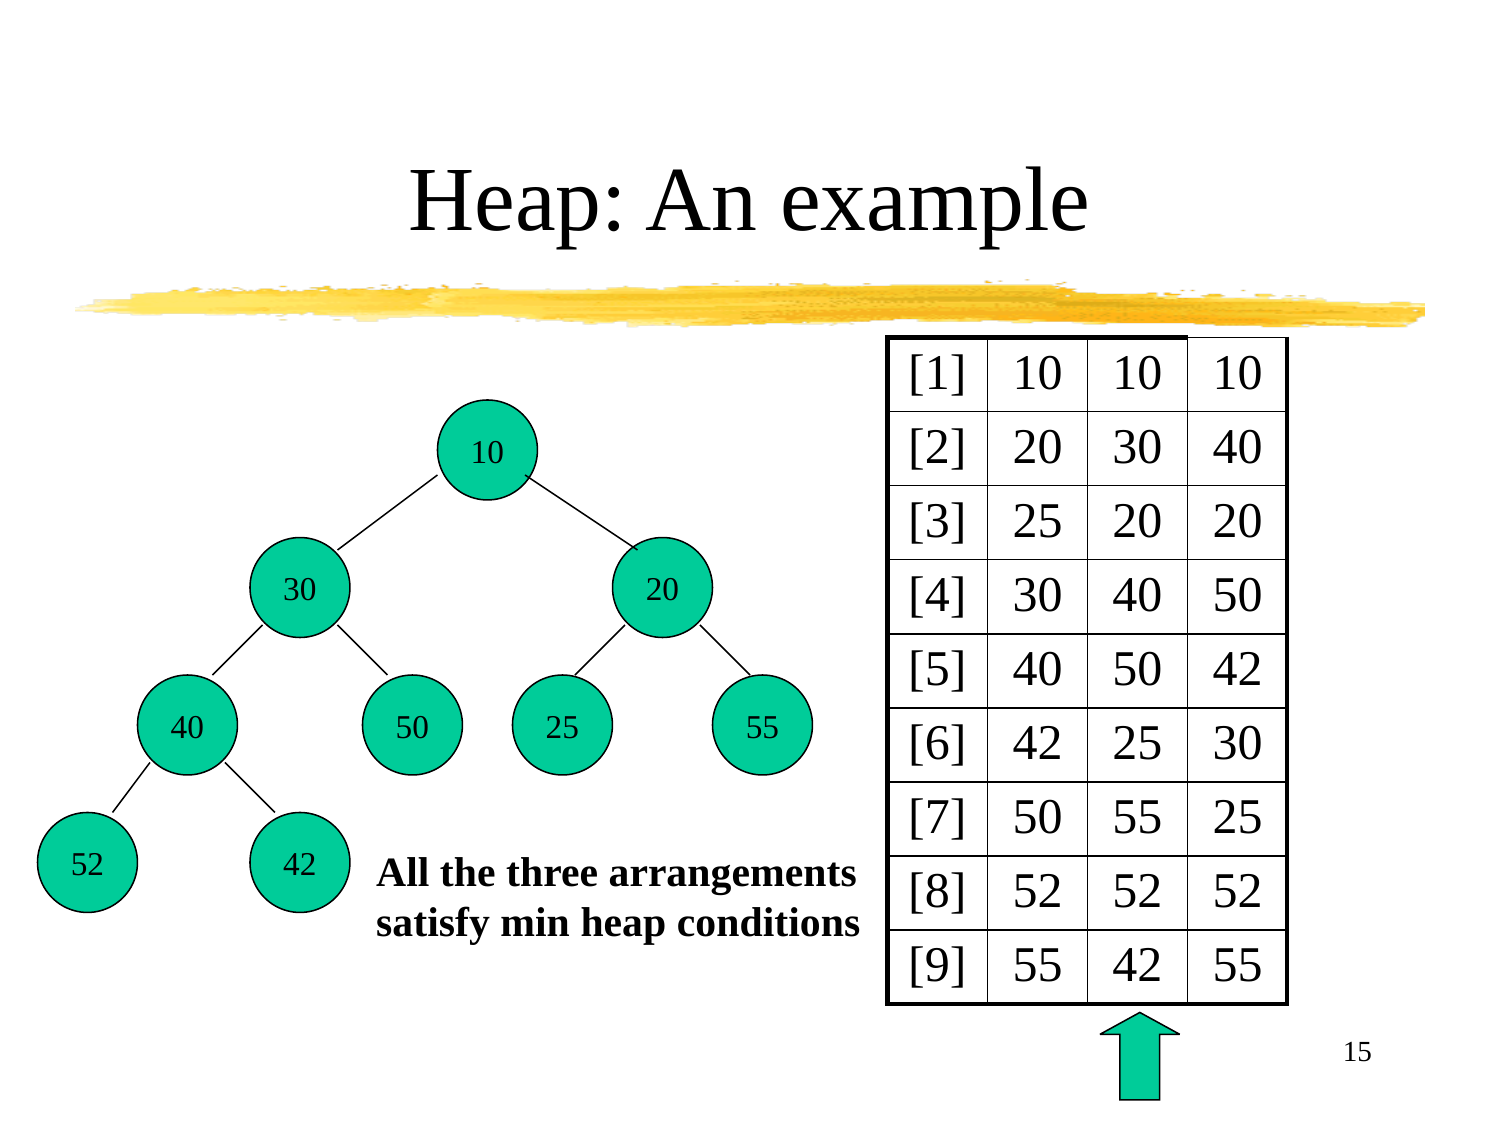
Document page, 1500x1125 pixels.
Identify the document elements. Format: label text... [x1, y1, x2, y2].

table_cell 50 [988, 783, 1087, 855]
table_cell 52 [1188, 857, 1285, 929]
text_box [37, 399, 813, 913]
table_cell 55 [988, 931, 1087, 1002]
table_cell 30 [1088, 412, 1187, 485]
table_cell 50 [1188, 560, 1285, 633]
table_cell 20 [1188, 486, 1285, 559]
table_header 10 [1188, 338, 1285, 411]
table_header 10 [1088, 340, 1187, 411]
table_cell [9] [890, 931, 987, 1002]
table_cell [6] [890, 709, 987, 781]
table_cell [5] [890, 635, 987, 707]
table_header [1] [890, 340, 987, 411]
table_cell 25 [1088, 709, 1187, 781]
table_cell 40 [1188, 412, 1285, 485]
picture [75, 274, 1425, 338]
table_cell 55 [1188, 931, 1285, 1002]
table_cell 30 [988, 560, 1087, 633]
table_cell 20 [988, 412, 1087, 485]
table_cell 42 [1088, 931, 1187, 1002]
table_cell [3] [890, 486, 987, 559]
table_cell 20 [1088, 486, 1187, 559]
table_cell [4] [890, 560, 987, 633]
table_cell 42 [1188, 635, 1285, 707]
table_cell 25 [988, 486, 1087, 559]
table_cell 52 [988, 857, 1087, 929]
table_cell 25 [1188, 783, 1285, 855]
table_cell 40 [1088, 560, 1187, 633]
table_cell 52 [1088, 857, 1187, 929]
title Heap: An example [112, 99, 1388, 288]
table_cell 40 [988, 635, 1087, 707]
table_cell [8] [890, 857, 987, 929]
table_header 10 [988, 340, 1087, 411]
table_cell [2] [890, 412, 987, 485]
table_cell 30 [1188, 709, 1285, 781]
slide_number 15 [1074, 1024, 1388, 1101]
table_cell [7] [890, 783, 987, 855]
table_cell 55 [1088, 783, 1187, 855]
text_box [1100, 1012, 1180, 1100]
table_cell 50 [1088, 635, 1187, 707]
text_box All the three arrangements satisfy min heap conditions [361, 837, 876, 953]
table_cell 42 [988, 709, 1087, 781]
